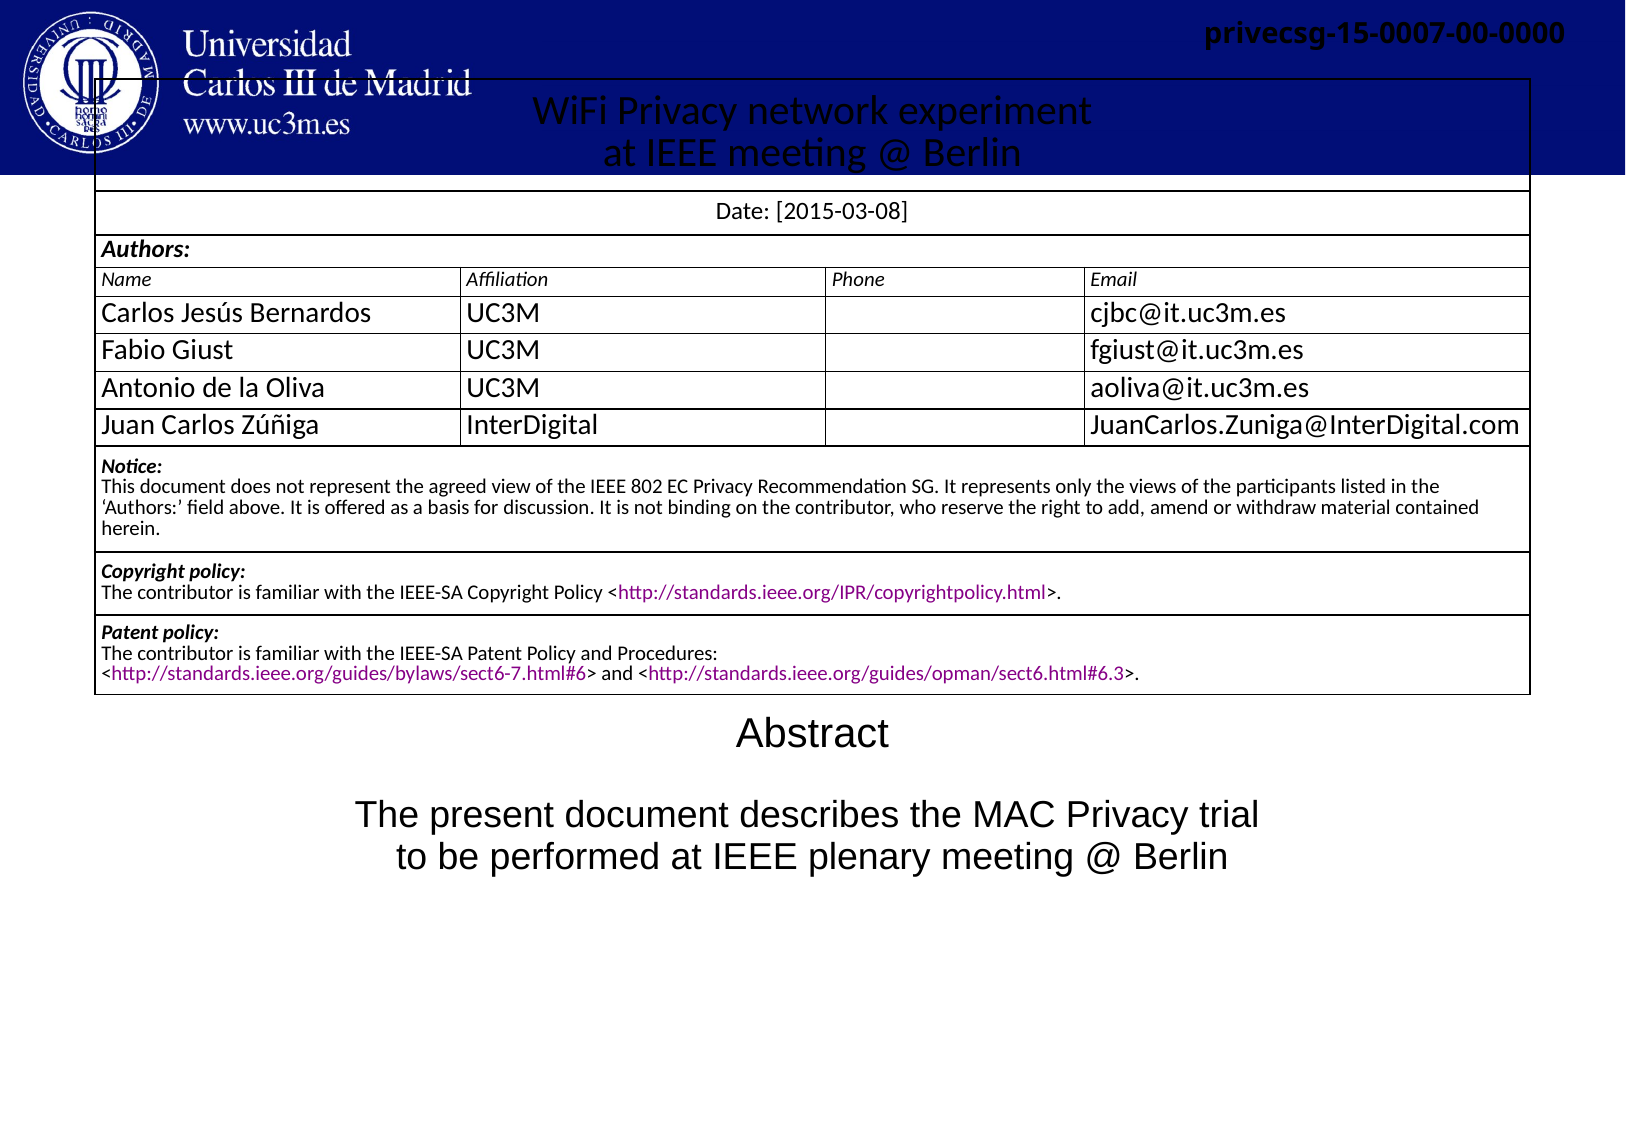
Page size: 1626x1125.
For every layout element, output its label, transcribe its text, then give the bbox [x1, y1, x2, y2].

table_cell Date: [2015-03-08] [96, 192, 1529, 234]
table_cell [826, 334, 1084, 371]
table_cell [826, 410, 1084, 445]
table_cell Fabio Giust [96, 334, 460, 371]
text_box Abstract The present document describes the MAC Privacy trial to be performed at IEEE plenary meeting @ Berlin [94, 704, 1531, 1025]
table_cell Authors: [96, 236, 1529, 267]
table_cell fgiust@it.uc3m.es [1085, 334, 1529, 371]
table_cell Phone [826, 268, 1084, 296]
table_cell [826, 297, 1084, 333]
table_cell JuanCarlos.Zuniga@InterDigital.com [1085, 410, 1529, 445]
table_cell UC3M [461, 334, 825, 371]
table_header WiFi Privacy network experiment at IEEE meeting @ Berlin [96, 80, 1529, 190]
table_cell Patent policy: The contributor is familiar with the IEEE-SA Patent Policy and Procedures: <http://standards.ieee.org/guides/bylaws/sect6-7.html#6> and <http://standards.ieee.org/guides/opman/sect6.html#6.3>. [96, 616, 1529, 694]
picture [0, 0, 1626, 175]
table_cell Affiliation [461, 268, 825, 296]
table_cell Copyright policy: The contributor is familiar with the IEEE-SA Copyright Policy <http://standards.ieee.org/IPR/copyrightpolicy.html>. [96, 553, 1529, 614]
table_cell Antonio de la Oliva [96, 372, 460, 408]
table_cell Juan Carlos Zúñiga [96, 410, 460, 445]
table_cell Name [96, 268, 460, 296]
table_cell Email [1085, 268, 1529, 296]
table_cell Carlos Jesús Bernardos [96, 297, 460, 333]
text_box privecsg-15-0007-00-0000 [1189, 7, 1581, 58]
table_cell aoliva@it.uc3m.es [1085, 372, 1529, 408]
table_cell UC3M [461, 372, 825, 408]
table_cell Notice: This document does not represent the agreed view of the IEEE 802 EC Privacy Recommendation SG. It represents only the views of the participants listed in the ‘Authors:’ field above. It is offered as a basis for discussion. It is not binding on the contributor, who reserve the right to add, amend or withdraw material contained herein. [96, 447, 1529, 551]
table_cell UC3M [461, 297, 825, 333]
table_cell [826, 372, 1084, 408]
table_cell cjbc@it.uc3m.es [1085, 297, 1529, 333]
table_cell InterDigital [461, 410, 825, 445]
